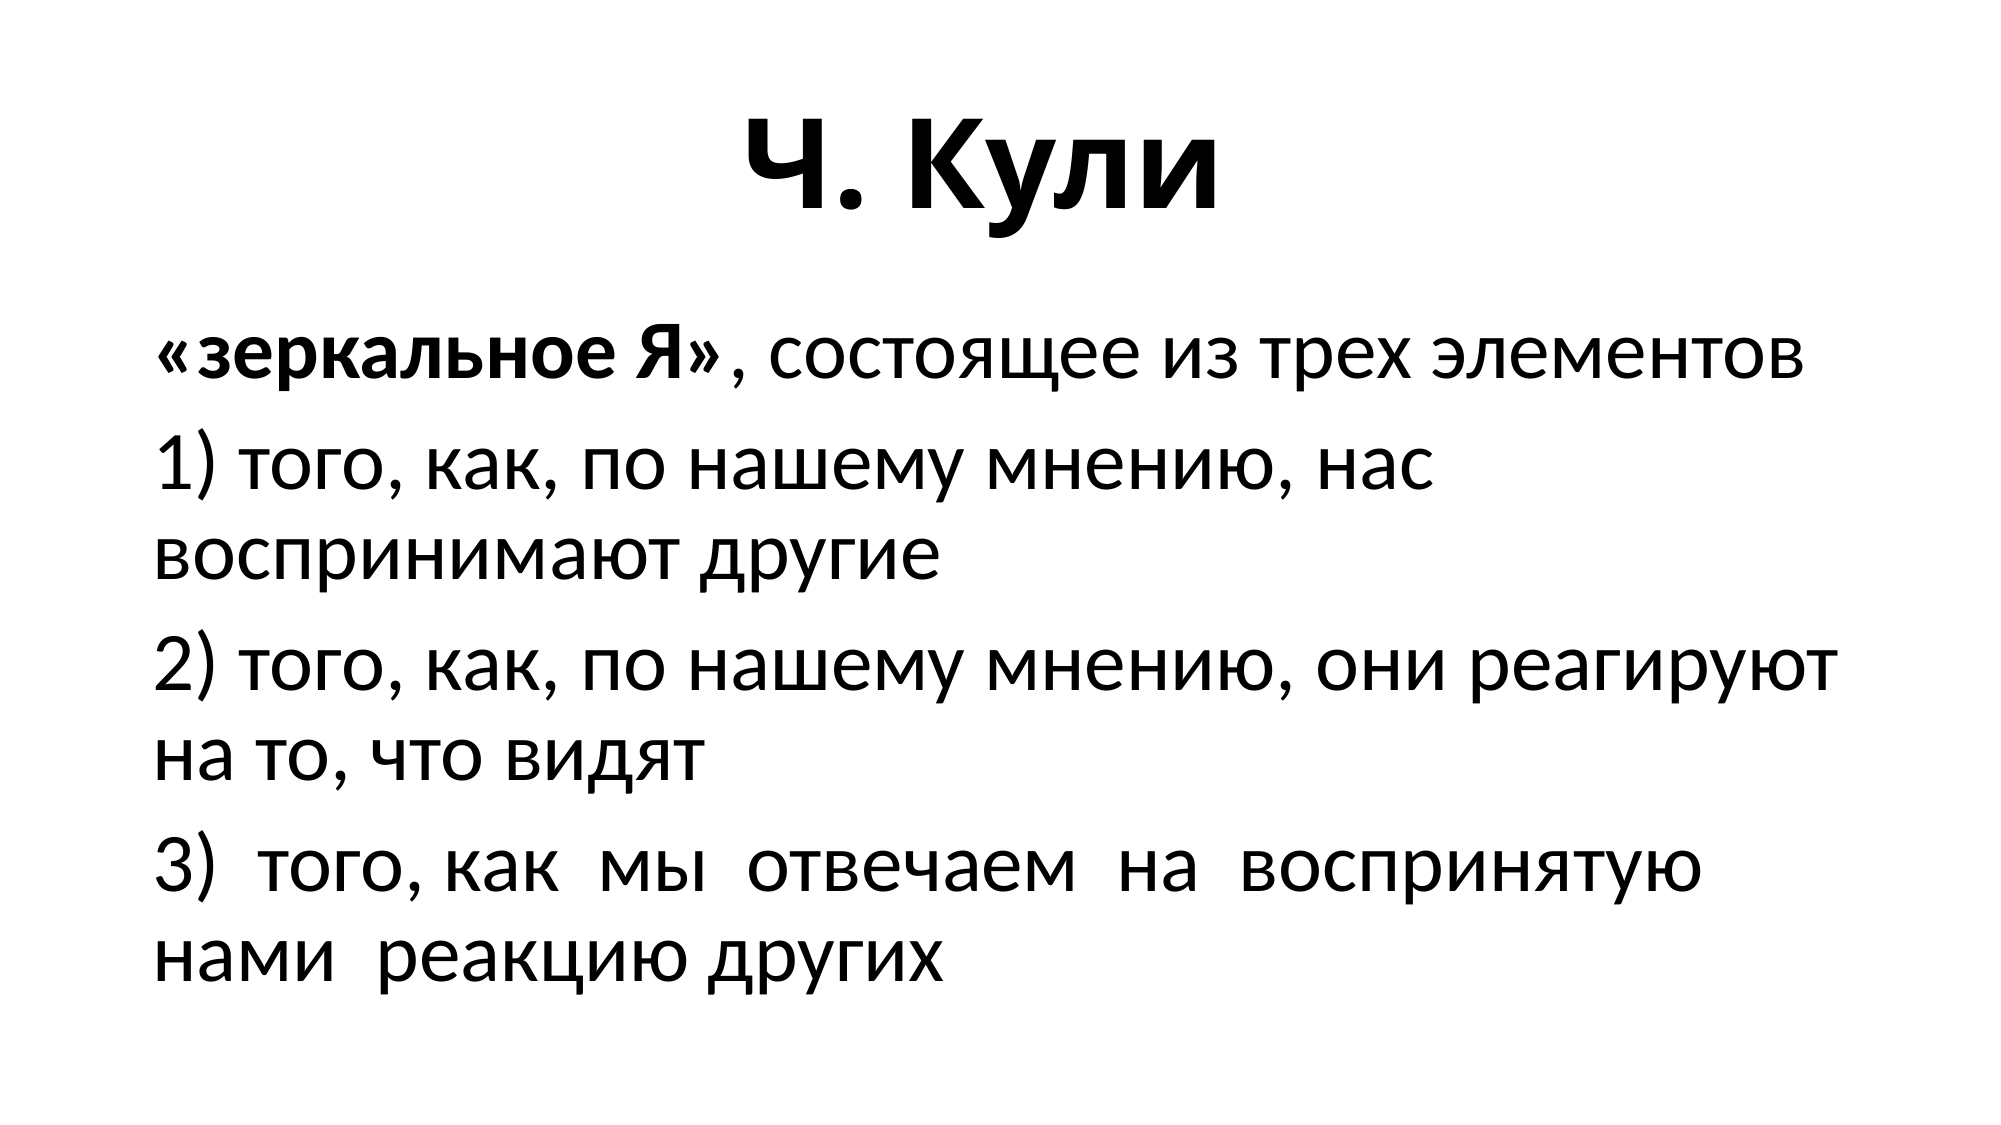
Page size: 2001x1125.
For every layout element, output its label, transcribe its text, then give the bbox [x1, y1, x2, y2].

list «зеркальное Я», состоящее из трех элементов 1) того, как, по нашему мнению, нас воспринимают другие 2) того, как, по нашему мнению, они реагируют на то, что видят 3) того, как мы отвечаем на воспринятую нами реакцию других [137, 299, 1863, 1014]
title Ч. Кули [137, 59, 1863, 278]
